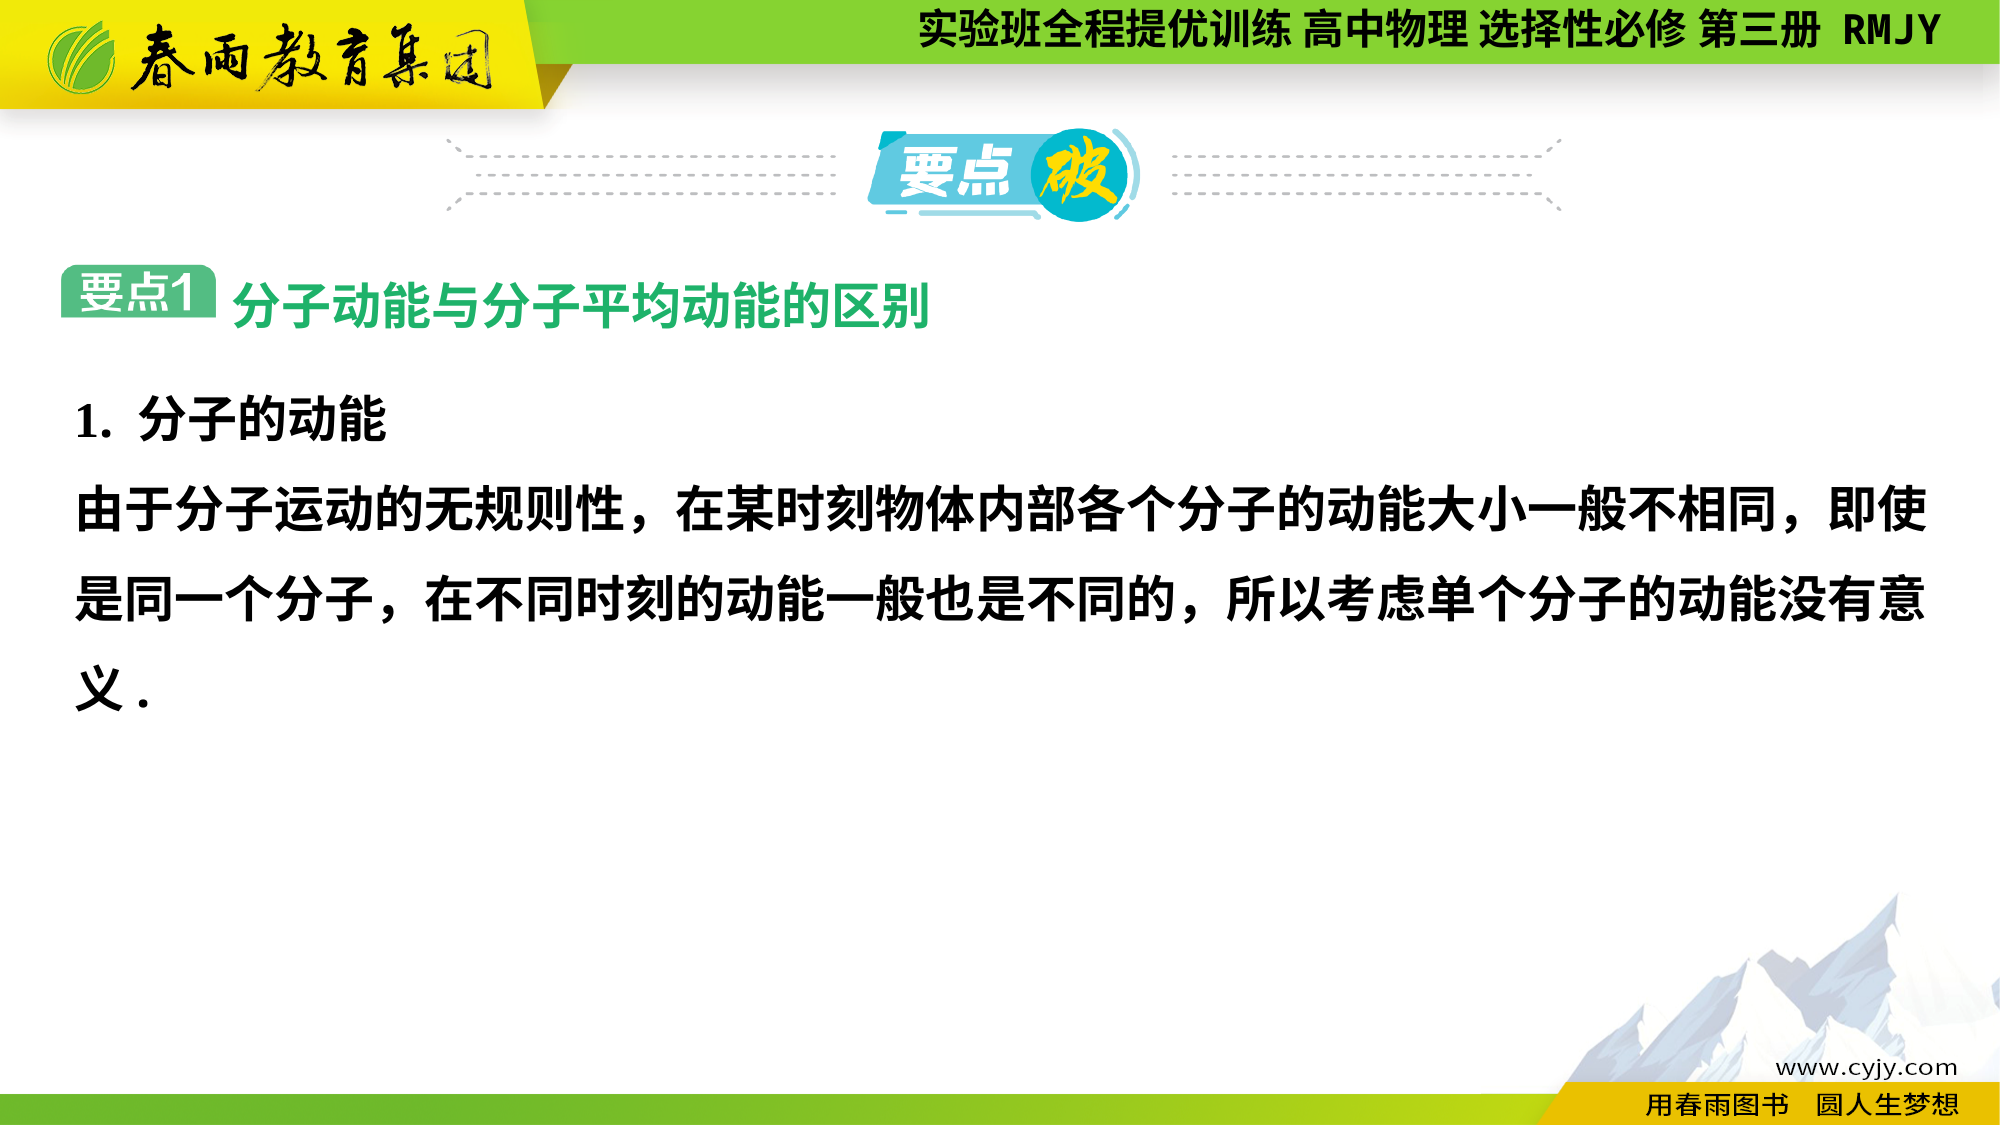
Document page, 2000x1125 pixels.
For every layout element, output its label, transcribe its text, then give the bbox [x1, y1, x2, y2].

list 1. 分子的动能 由于分子运动的无规则性，在某时刻物体内部各个分子的动能大小一般不相同，即使是同一个分子，在不同时刻的动能一般也是不同的，所以考虑单个分子的动能没有意义. [59, 350, 1944, 718]
text_box 分子动能与分子平均动能的区别 [216, 237, 1944, 343]
picture [0, 0, 2000, 1125]
